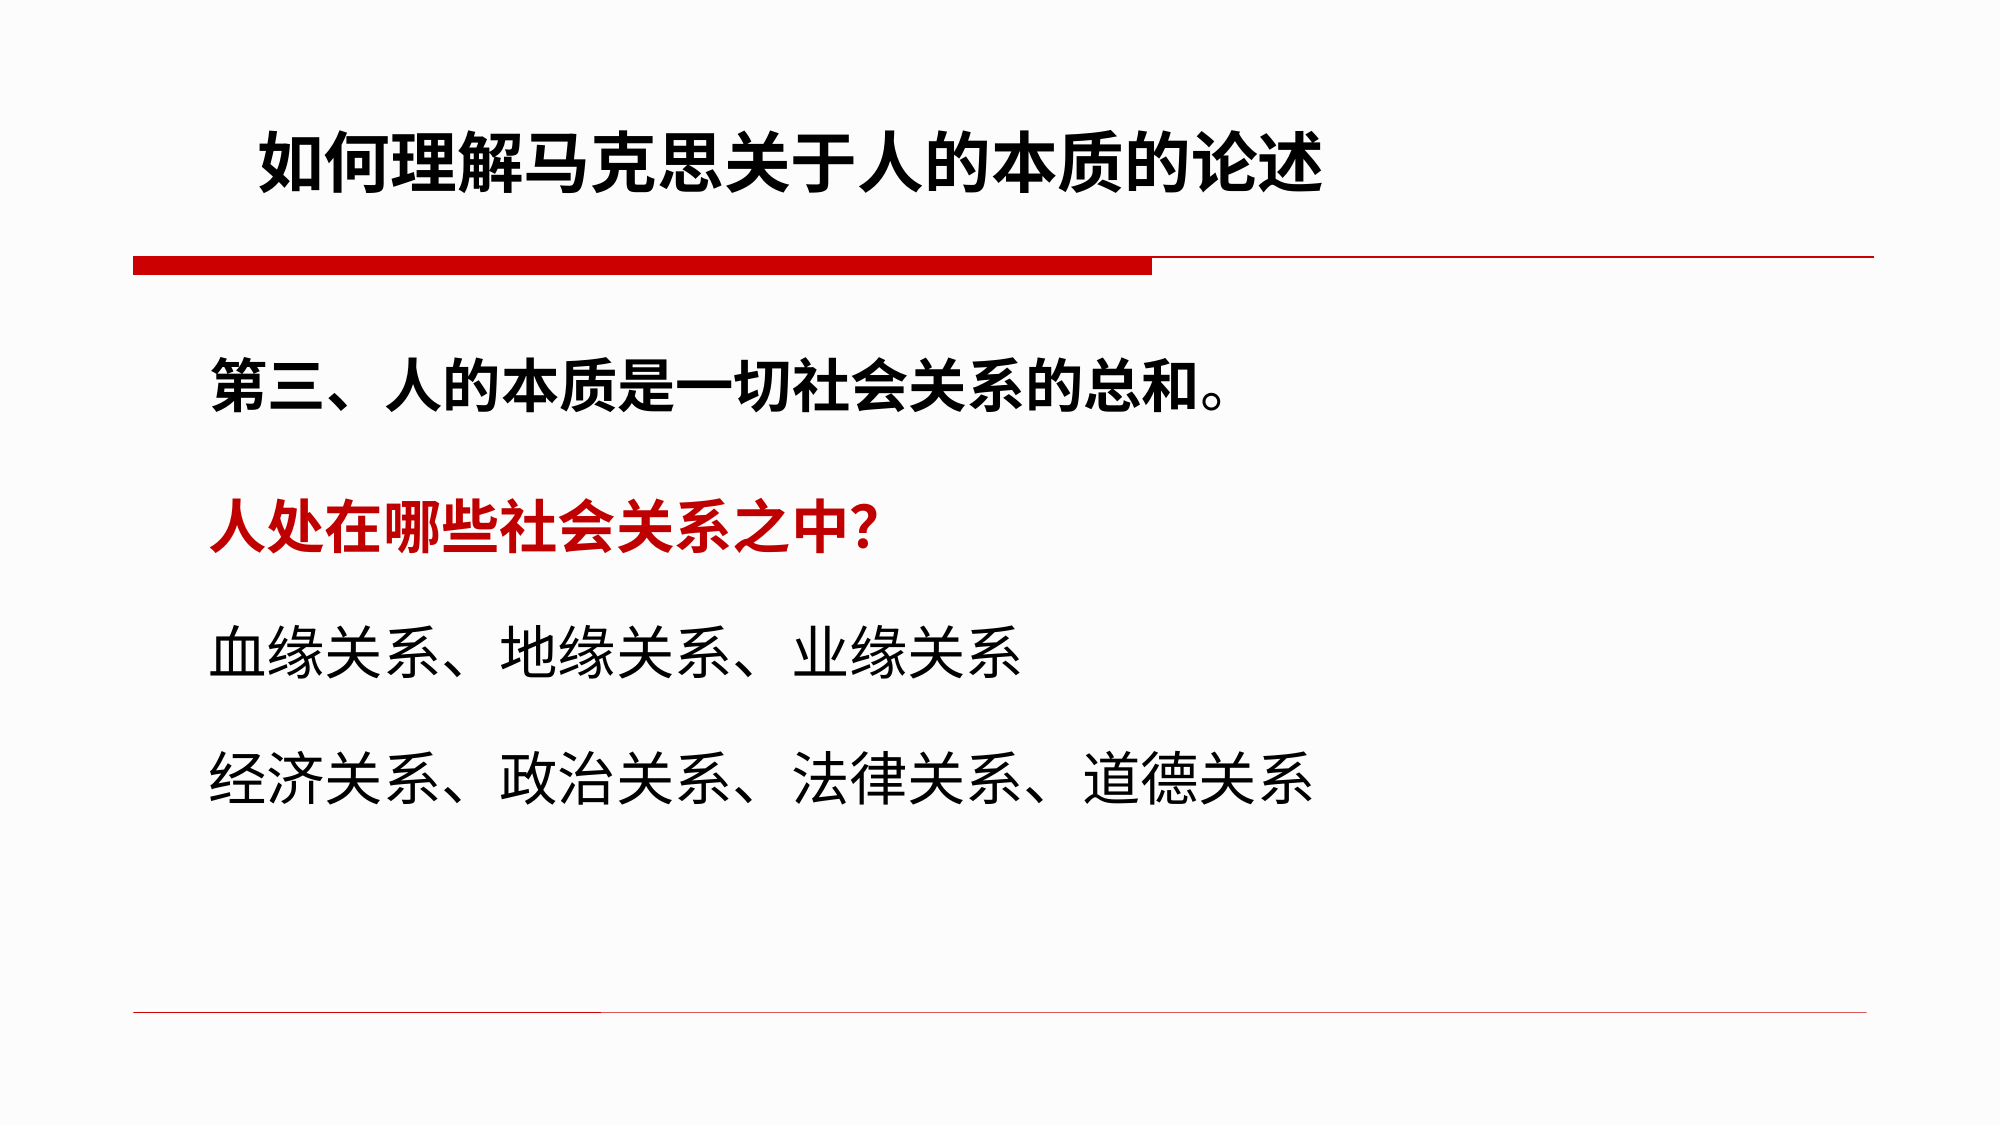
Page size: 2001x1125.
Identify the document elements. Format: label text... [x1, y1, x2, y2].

text_box 人处在哪些社会关系之中？ 血缘关系、地缘关系、业缘关系 经济关系、政治关系、法律关系、道德关系 [156, 447, 1558, 1086]
text_box 如何理解马克思关于人的本质的论述 [116, 104, 1467, 218]
text_box 第三、人的本质是一切社会关系的总和。 [195, 307, 1597, 409]
